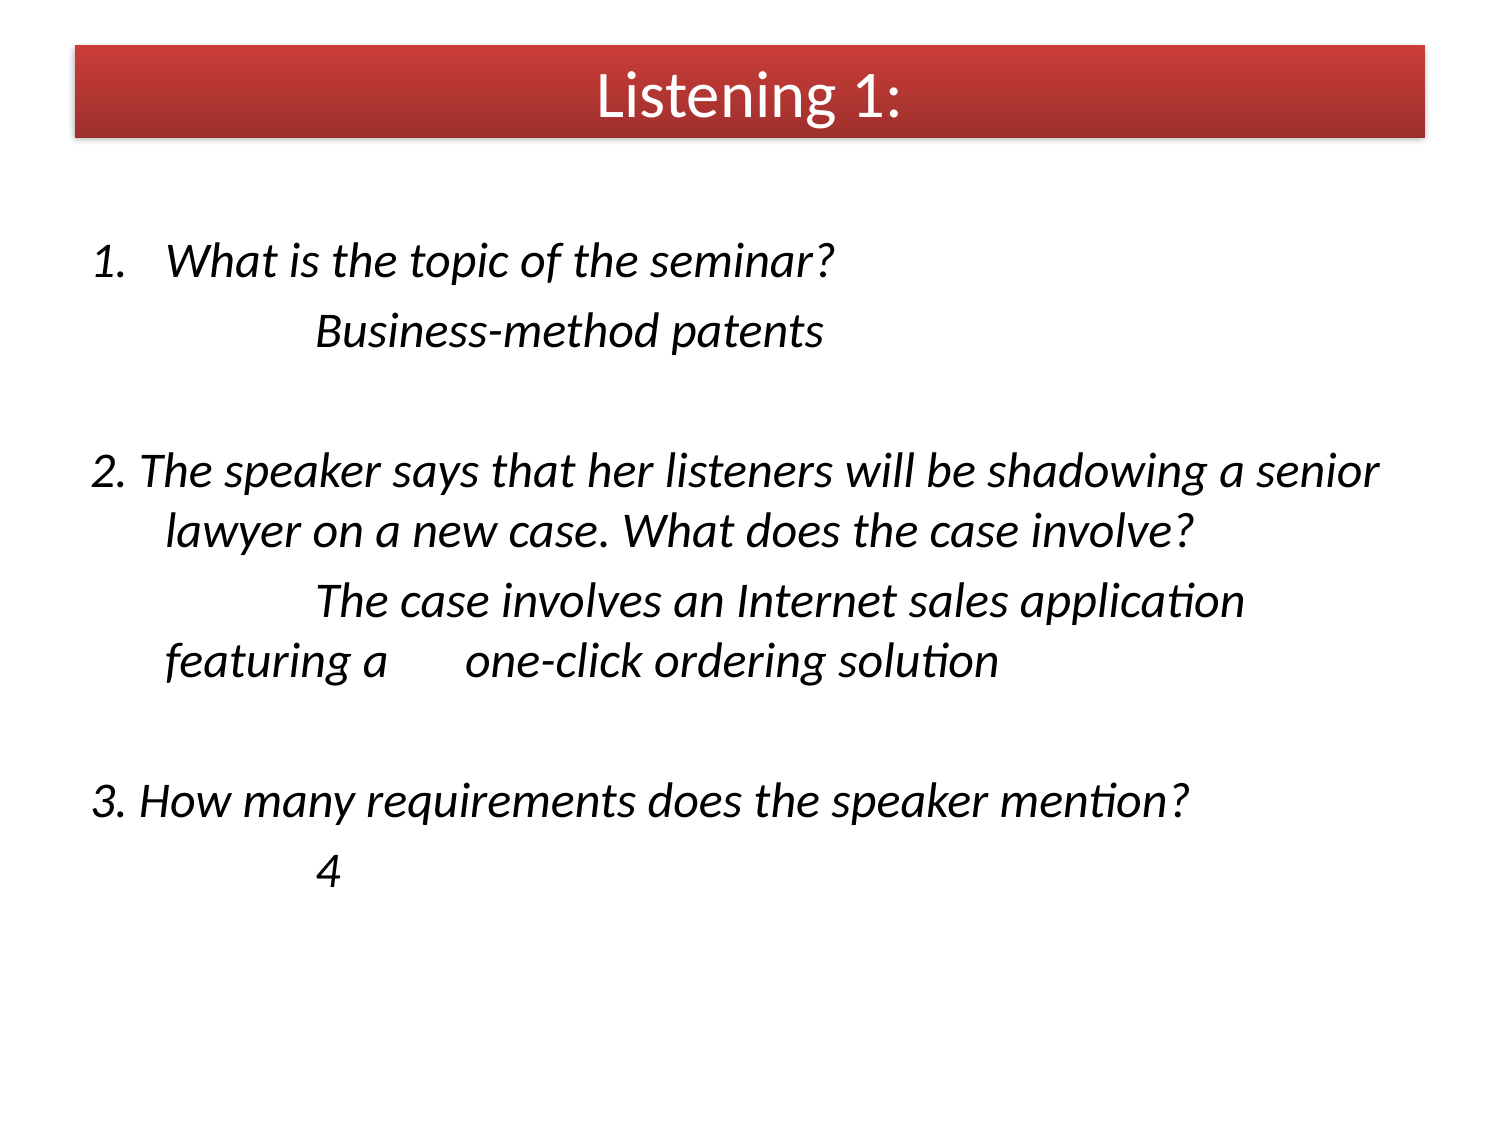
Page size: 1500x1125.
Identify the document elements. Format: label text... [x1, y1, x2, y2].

list What is the topic of the seminar? Business-method patents 2. The speaker says that her listeners will be shadowing a senior lawyer on a new case. What does the case involve? The case involves an Internet sales application featuring a one-click ordering solution 3. How many requirements does the speaker mention? 4 [75, 149, 1425, 1005]
title Listening 1: [75, 45, 1425, 138]
